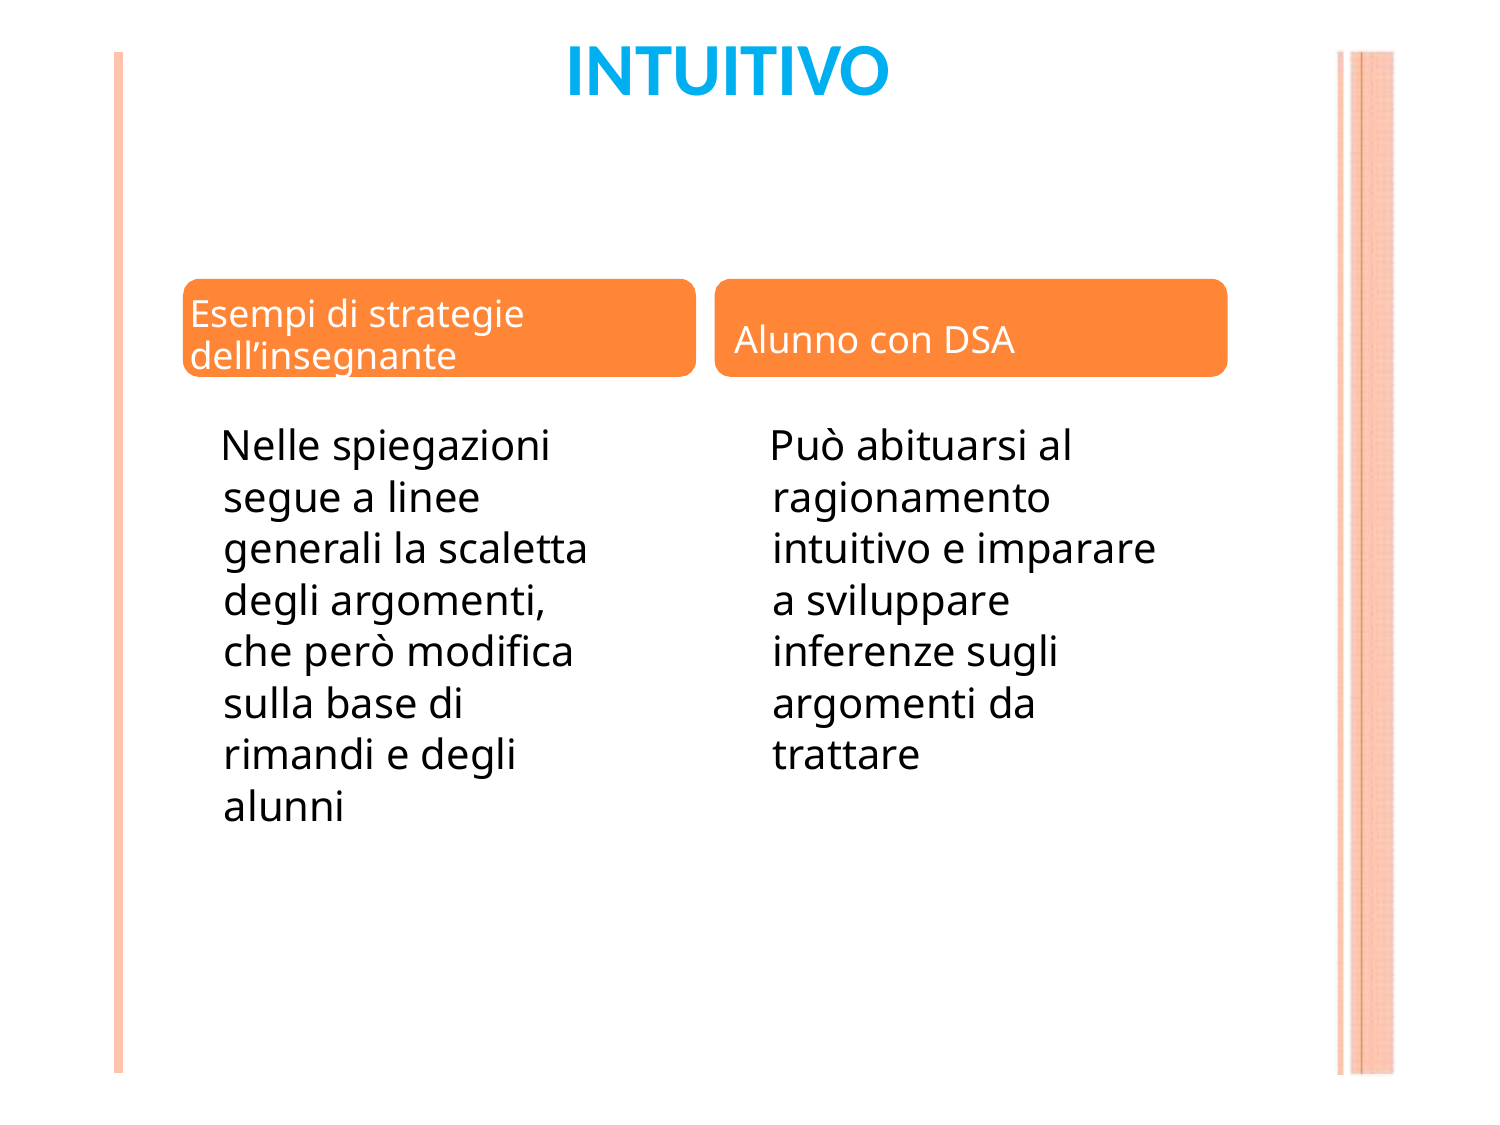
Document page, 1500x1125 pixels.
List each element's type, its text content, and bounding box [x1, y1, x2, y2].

text_box Può abituarsi al ragionamento intuitivo e imparare a sviluppare inferenze sugli argomenti da trattare [768, 417, 1160, 778]
text_box [1335, 160, 1345, 1075]
text_box Alunno con DSA [732, 316, 1211, 362]
text_box Esempi di strategie dell’insegnante [187, 293, 691, 377]
text_box [1349, 160, 1396, 1077]
title INTUITIVO [53, 0, 1404, 160]
text_box Nelle spiegazioni segue a linee generali la scaletta degli argomenti, che però modifica sulla base di rimandi e degli alunni [219, 417, 621, 830]
text_box [182, 278, 697, 373]
text_box [714, 278, 1228, 377]
